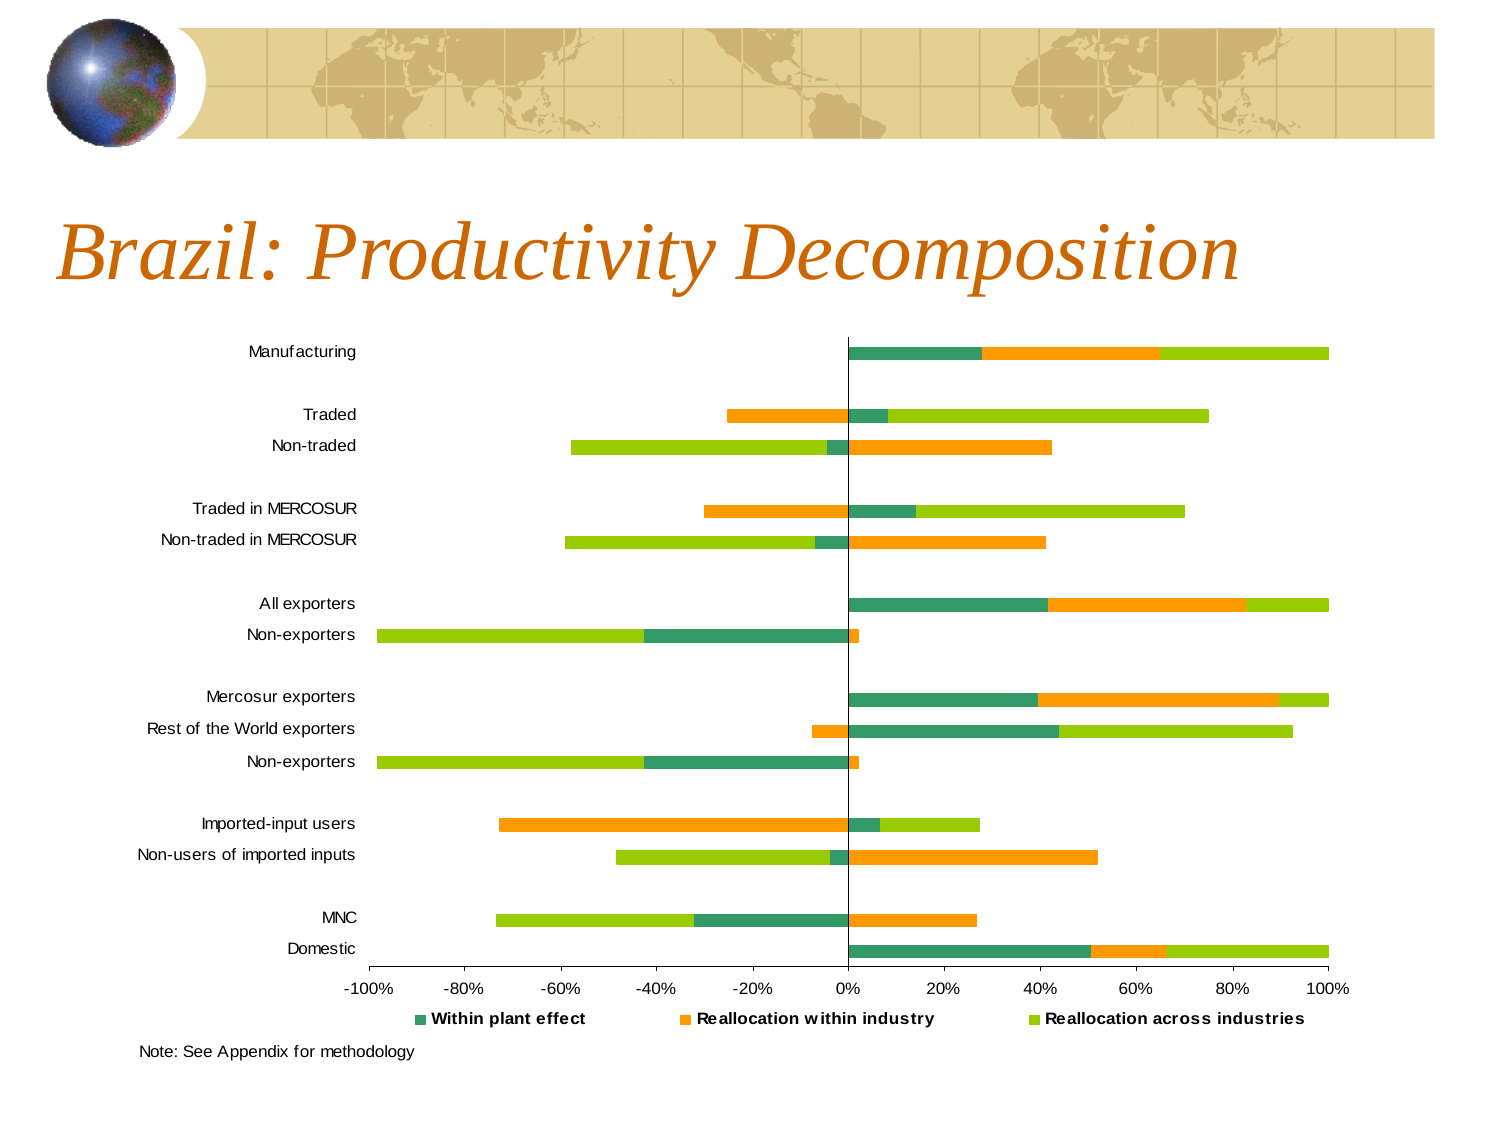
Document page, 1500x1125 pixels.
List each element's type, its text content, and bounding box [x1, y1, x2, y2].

title Brazil: Productivity Decomposition [40, 152, 1316, 341]
picture [42, 14, 190, 151]
picture [126, 329, 1374, 1076]
